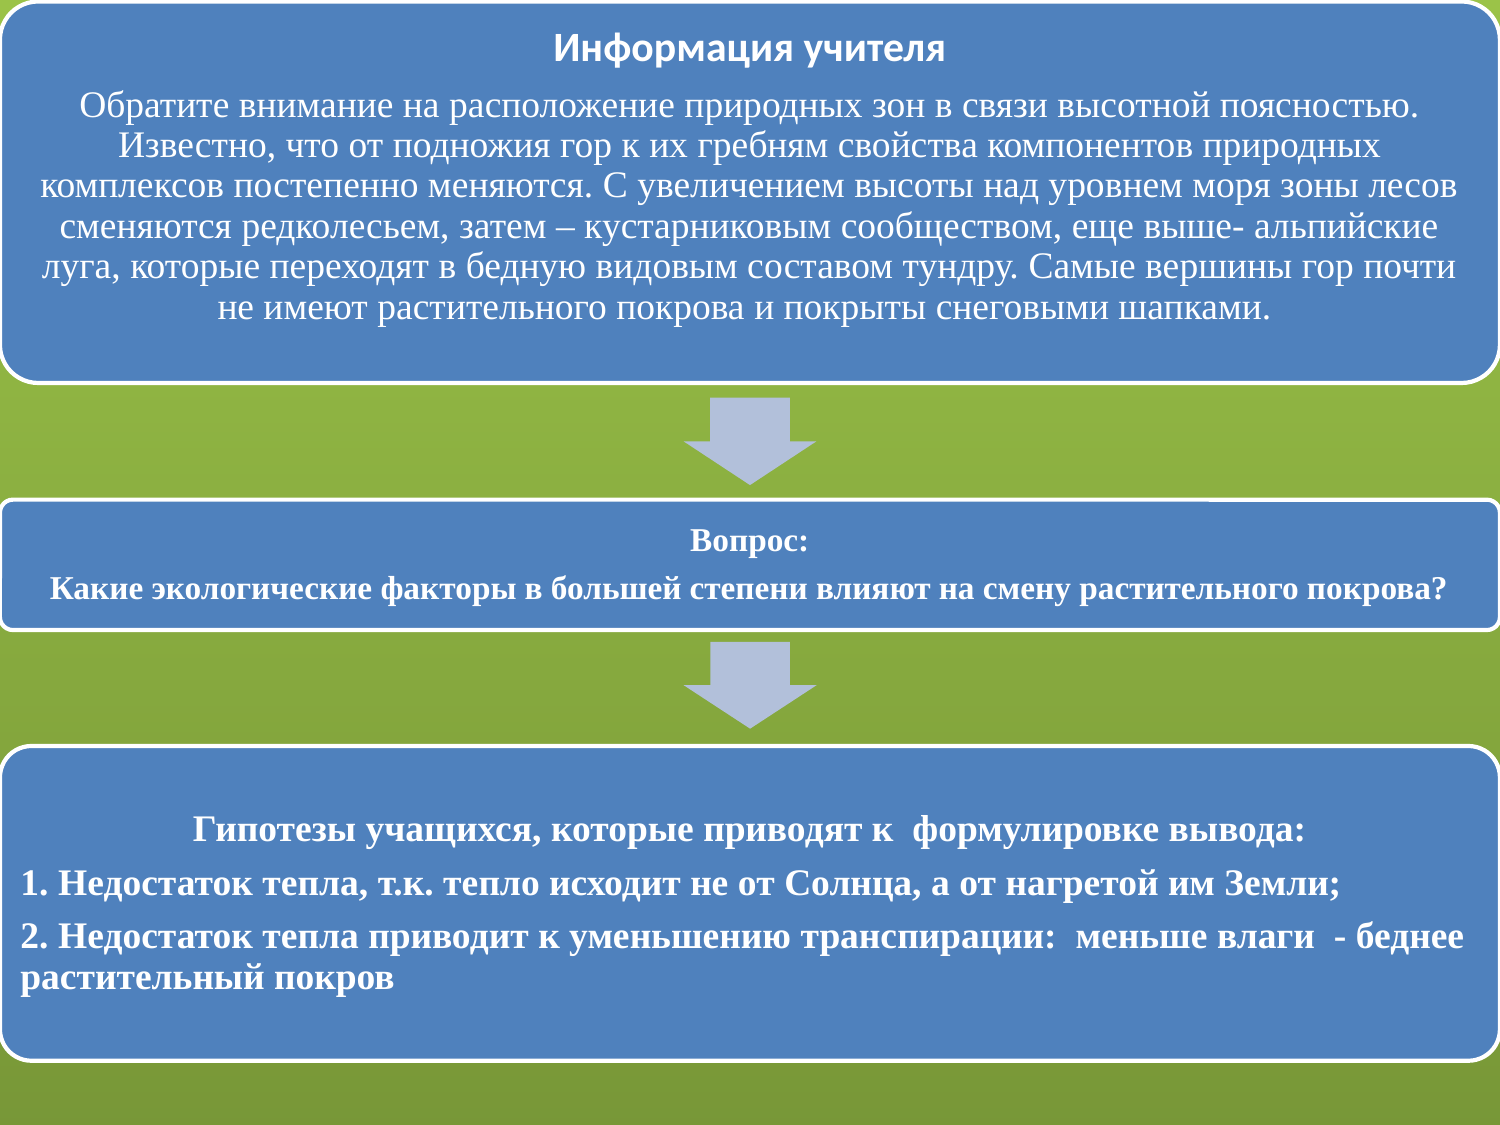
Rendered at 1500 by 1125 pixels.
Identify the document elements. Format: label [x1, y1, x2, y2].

text_box [0, 0, 1500, 1125]
